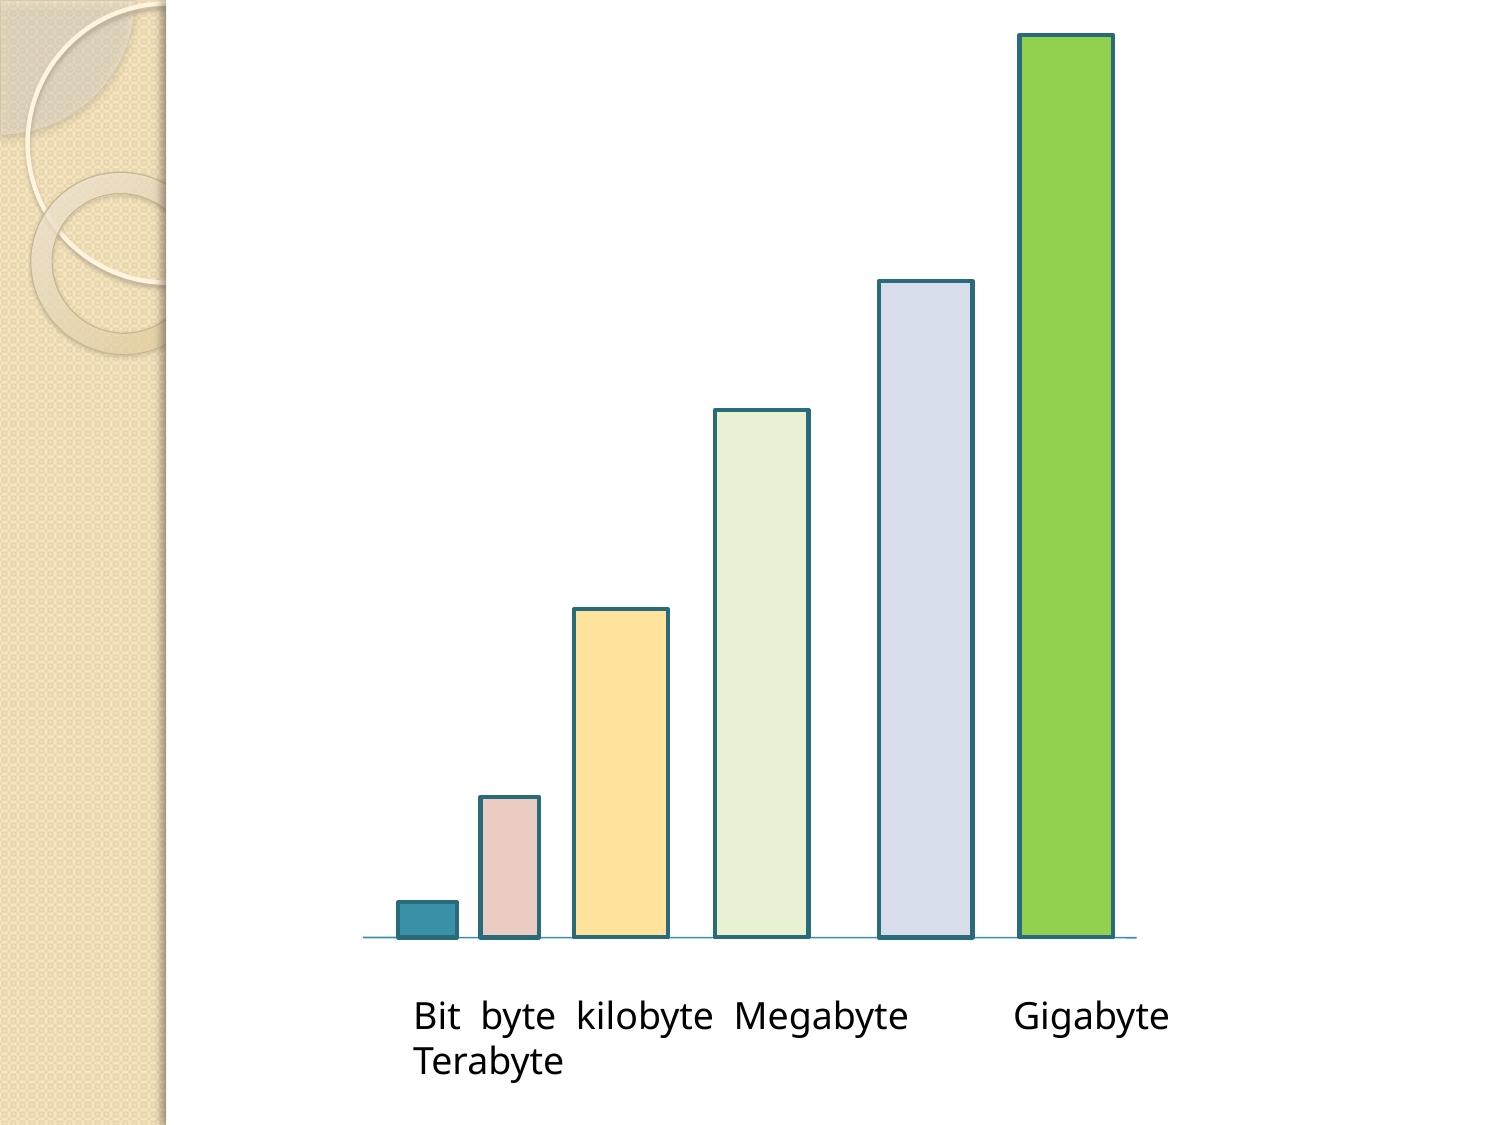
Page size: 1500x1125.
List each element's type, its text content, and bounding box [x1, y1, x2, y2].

text_box [572, 607, 670, 935]
text_box [478, 795, 541, 935]
text_box Bit byte kilobyte Megabyte Gigabyte Terabyte [398, 984, 1219, 1090]
text_box [1017, 33, 1115, 935]
text_box [713, 408, 811, 935]
text_box [877, 279, 975, 935]
text_box [396, 900, 459, 935]
